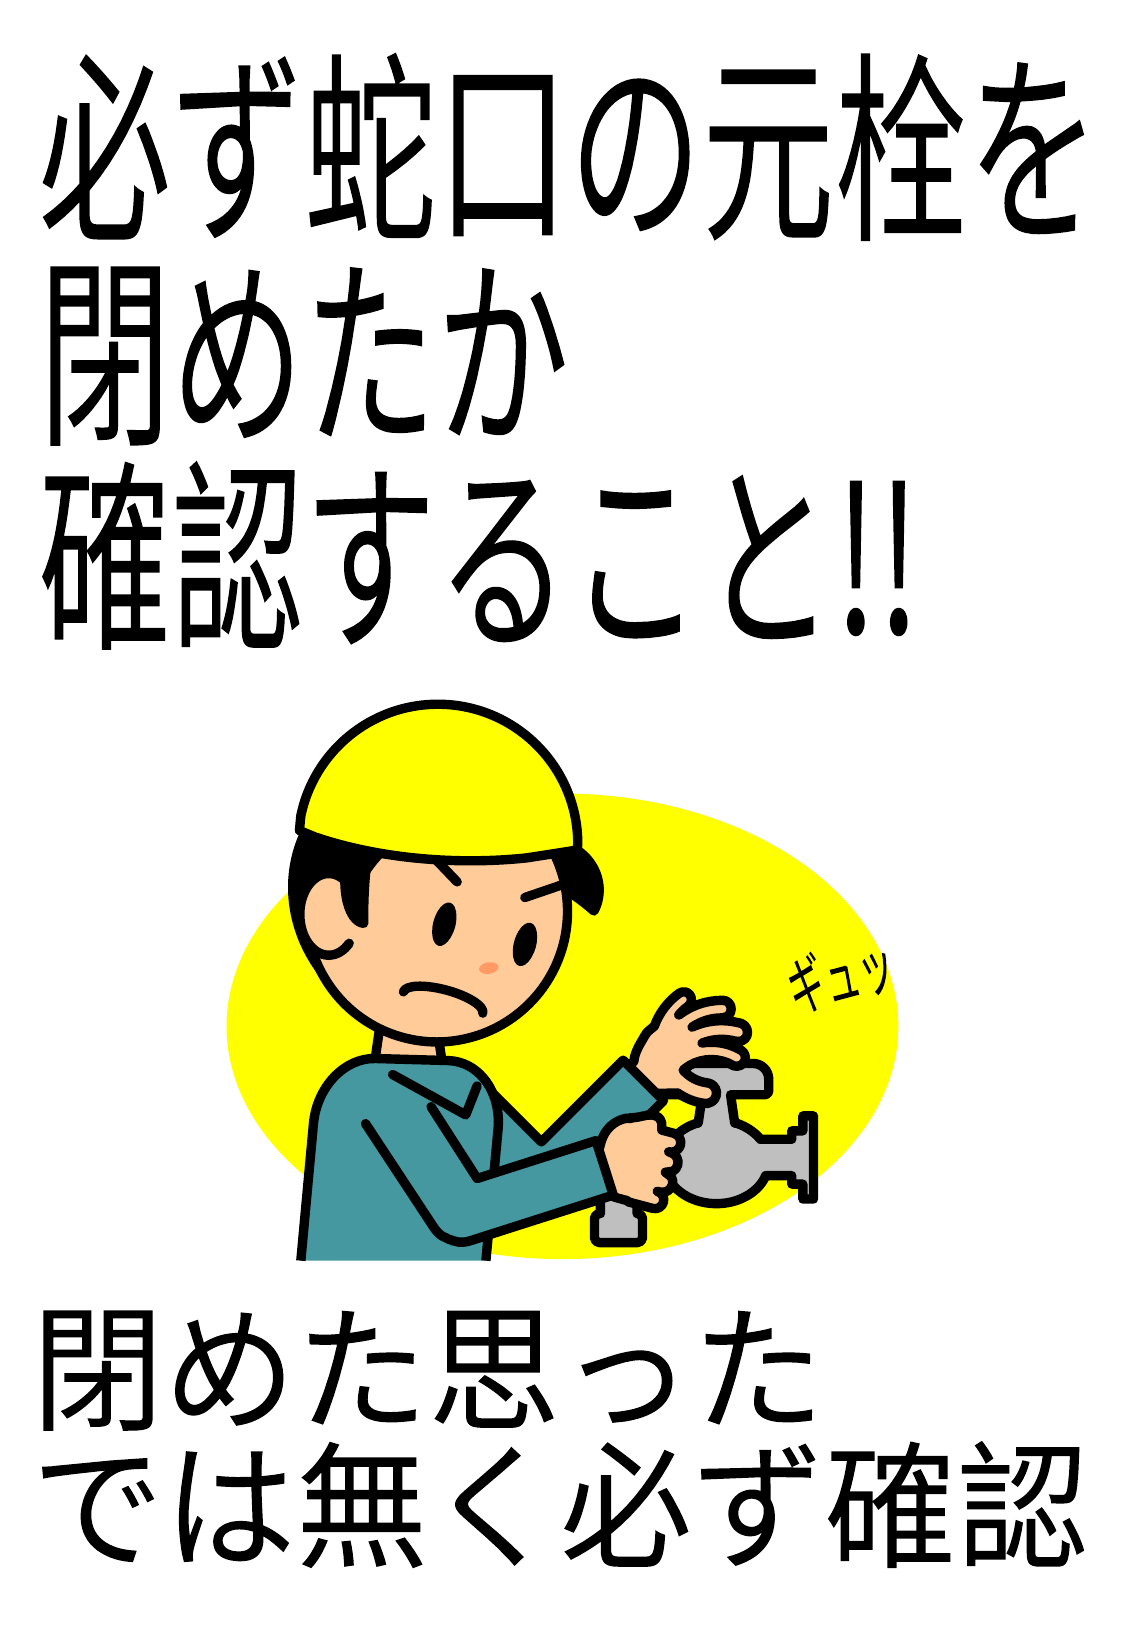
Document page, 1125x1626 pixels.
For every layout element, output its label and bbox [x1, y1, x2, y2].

text_box [224, 892, 285, 1161]
text_box [290, 703, 814, 1261]
text_box [818, 872, 901, 1180]
